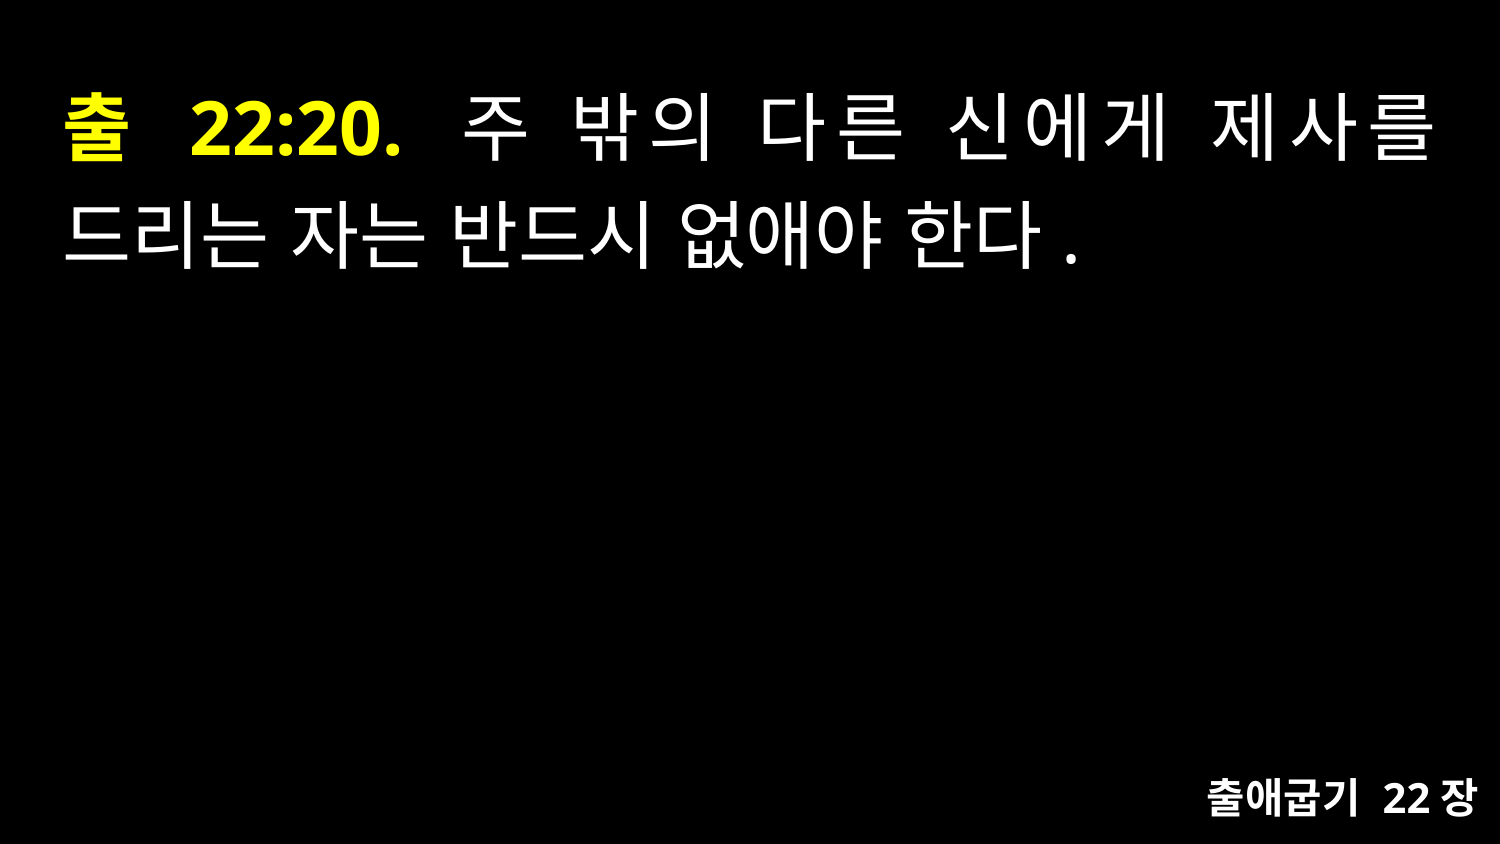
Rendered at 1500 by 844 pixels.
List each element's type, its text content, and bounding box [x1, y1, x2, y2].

title 출 22:20. 주 밖의 다른 신에게 제사를 드리는 자는 반드시 없애야 한다. [0, 0, 1500, 844]
subtitle 출애굽기 22장 [916, 770, 1500, 844]
